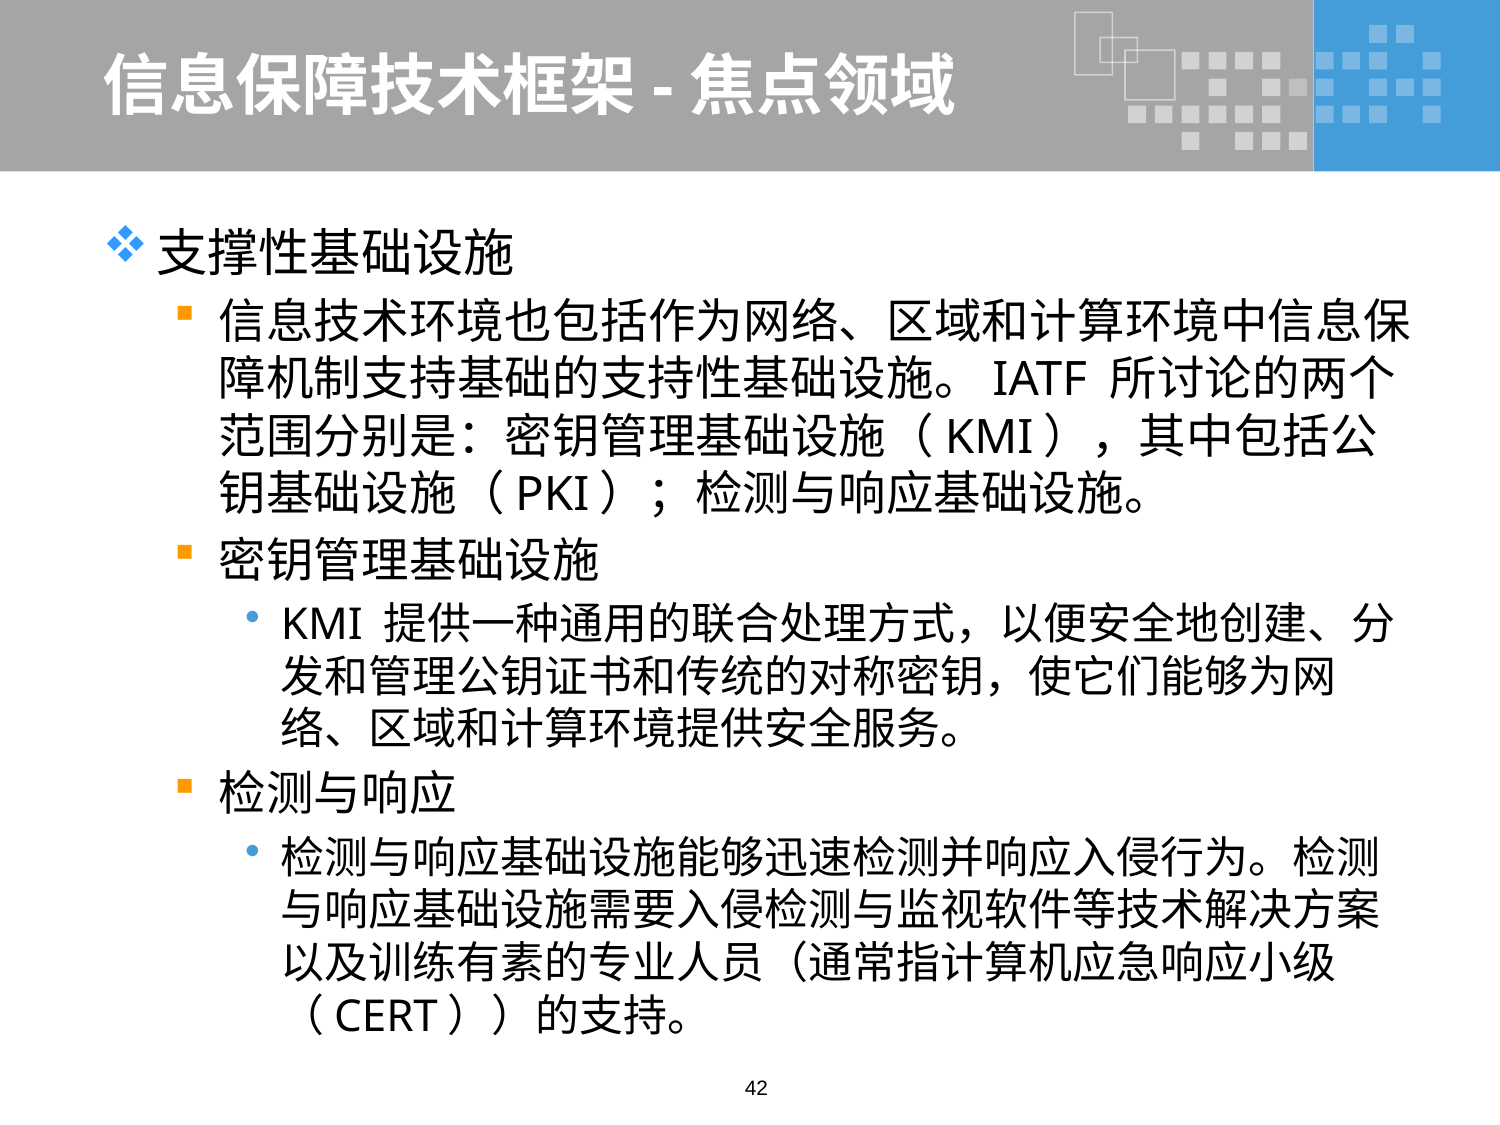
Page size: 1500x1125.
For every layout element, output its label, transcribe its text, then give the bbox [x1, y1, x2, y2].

title 信息保障技术框架-焦点领域 [87, 42, 1252, 123]
list 支撑性基础设施 信息技术环境也包括作为网络、区域和计算环境中信息保障机制支持基础的支持性基础设施。IATF 所讨论的两个范围分别是：密钥管理基础设施（KMI），其中包括公钥基础设施（PKI）；检测与响应基础设施。 密钥管理基础设施 KMI 提供一种通用的联合处理方式，以便安全地创建、分发和管理公钥证书和传统的对称密钥，使它们能够为网络、区域和计算环境提供安全服务。 检测与响应 检测与响应基础设施能够迅速检测并响应入侵行为。检测与响应基础设施需要入侵检测与监视软件等技术解决方案以及训练有素的专业人员（通常指计算机应急响应小级（CERT））的支持。 [87, 212, 1432, 1050]
slide_number 42 [687, 1066, 826, 1111]
